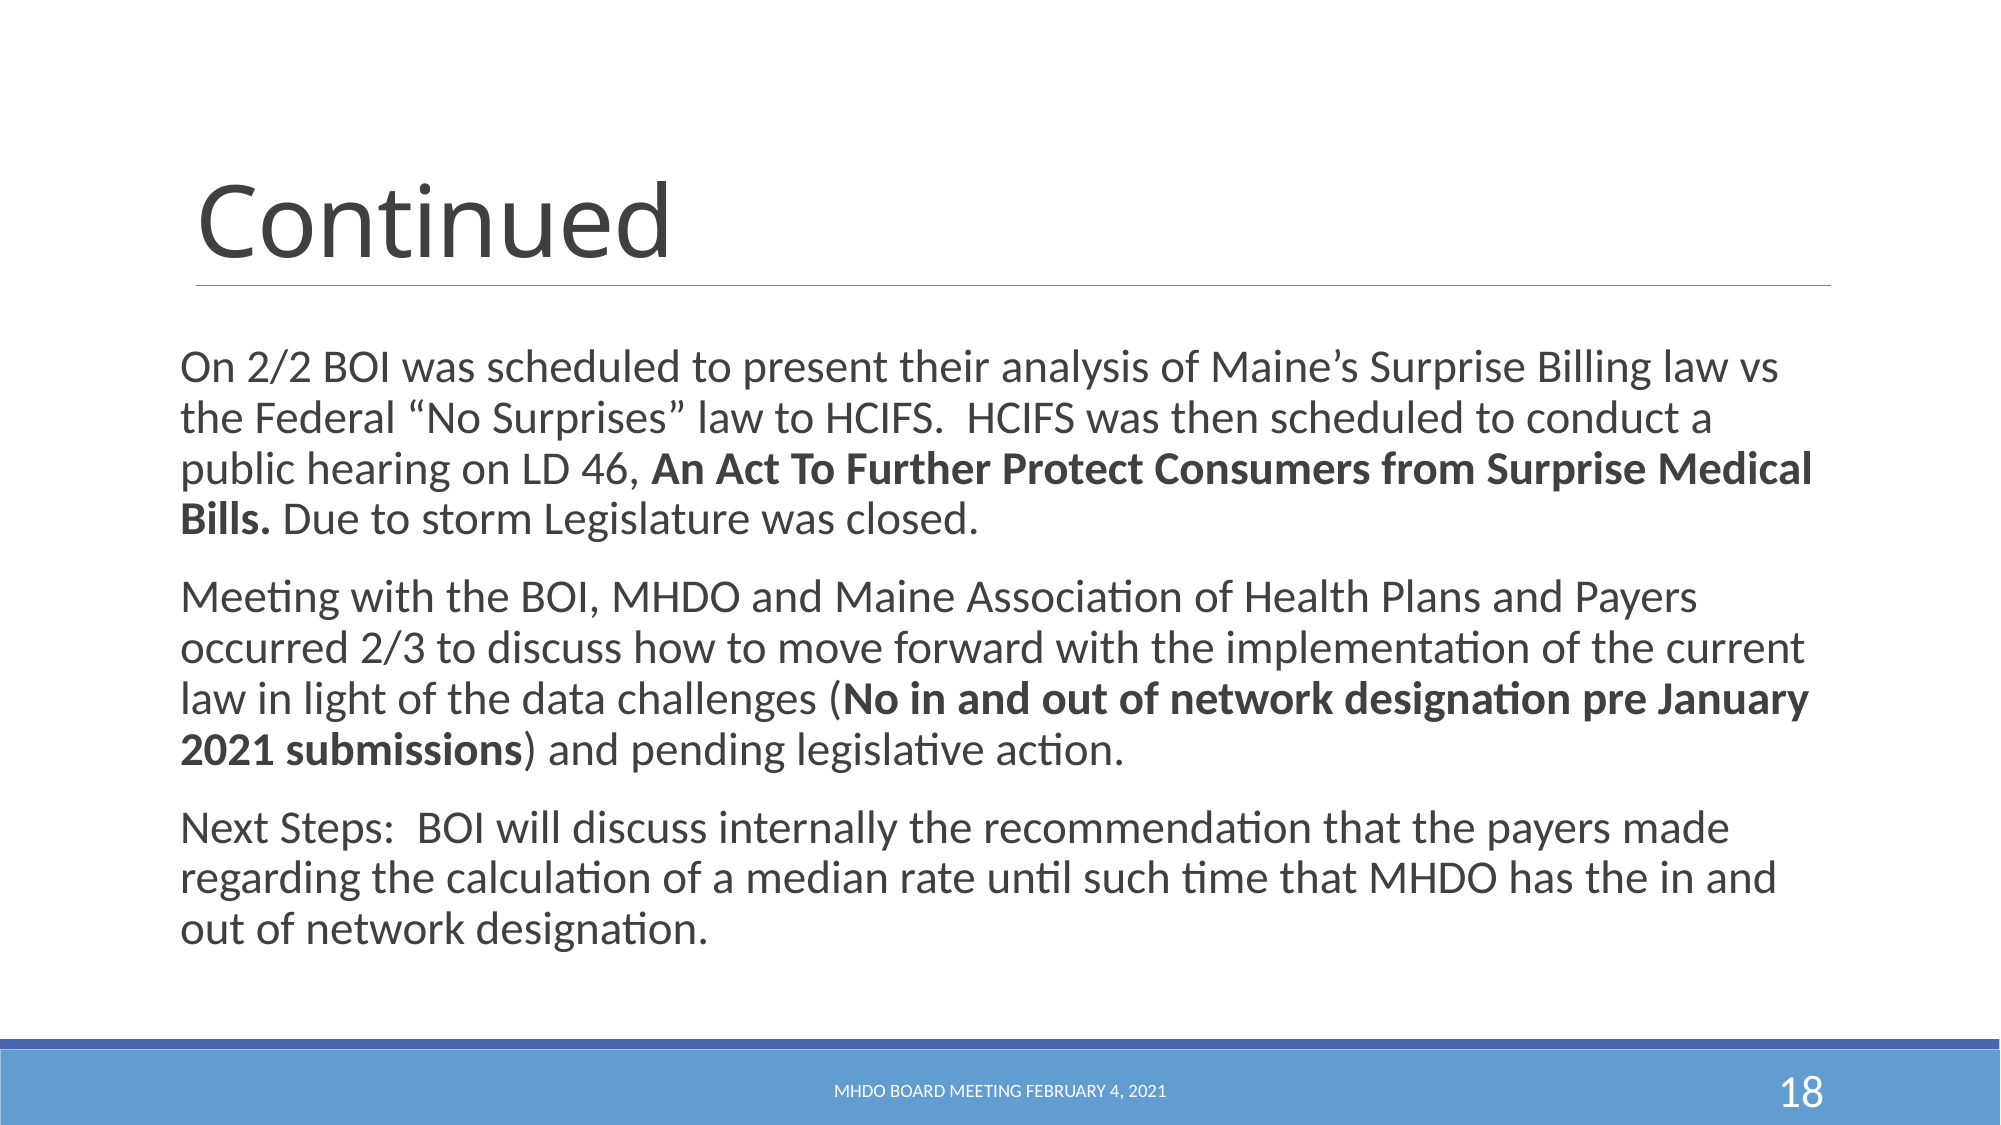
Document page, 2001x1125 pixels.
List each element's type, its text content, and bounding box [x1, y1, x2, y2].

title Continued [180, 47, 1840, 285]
slide_number 18 [1624, 1059, 1840, 1120]
footer MHDO Board Meeting February 4, 2021 [604, 1059, 1396, 1120]
list On 2/2 BOI was scheduled to present their analysis of Maine’s Surprise Billing law vs the Federal “No Surprises” law to HCIFS. HCIFS was then scheduled to conduct a public hearing on LD 46, An Act To Further Protect Consumers from Surprise Medical Bills. Due to storm Legislature was closed. Meeting with the BOI, MHDO and Maine Association of Health Plans and Payers occurred 2/3 to discuss how to move forward with the implementation of the current law in light of the data challenges (No in and out of network designation pre January 2021 submissions) and pending legislative action. Next Steps: BOI will discuss internally the recommendation that the payers made regarding the calculation of a median rate until such time that MHDO has the in and out of network designation. [180, 334, 1840, 963]
